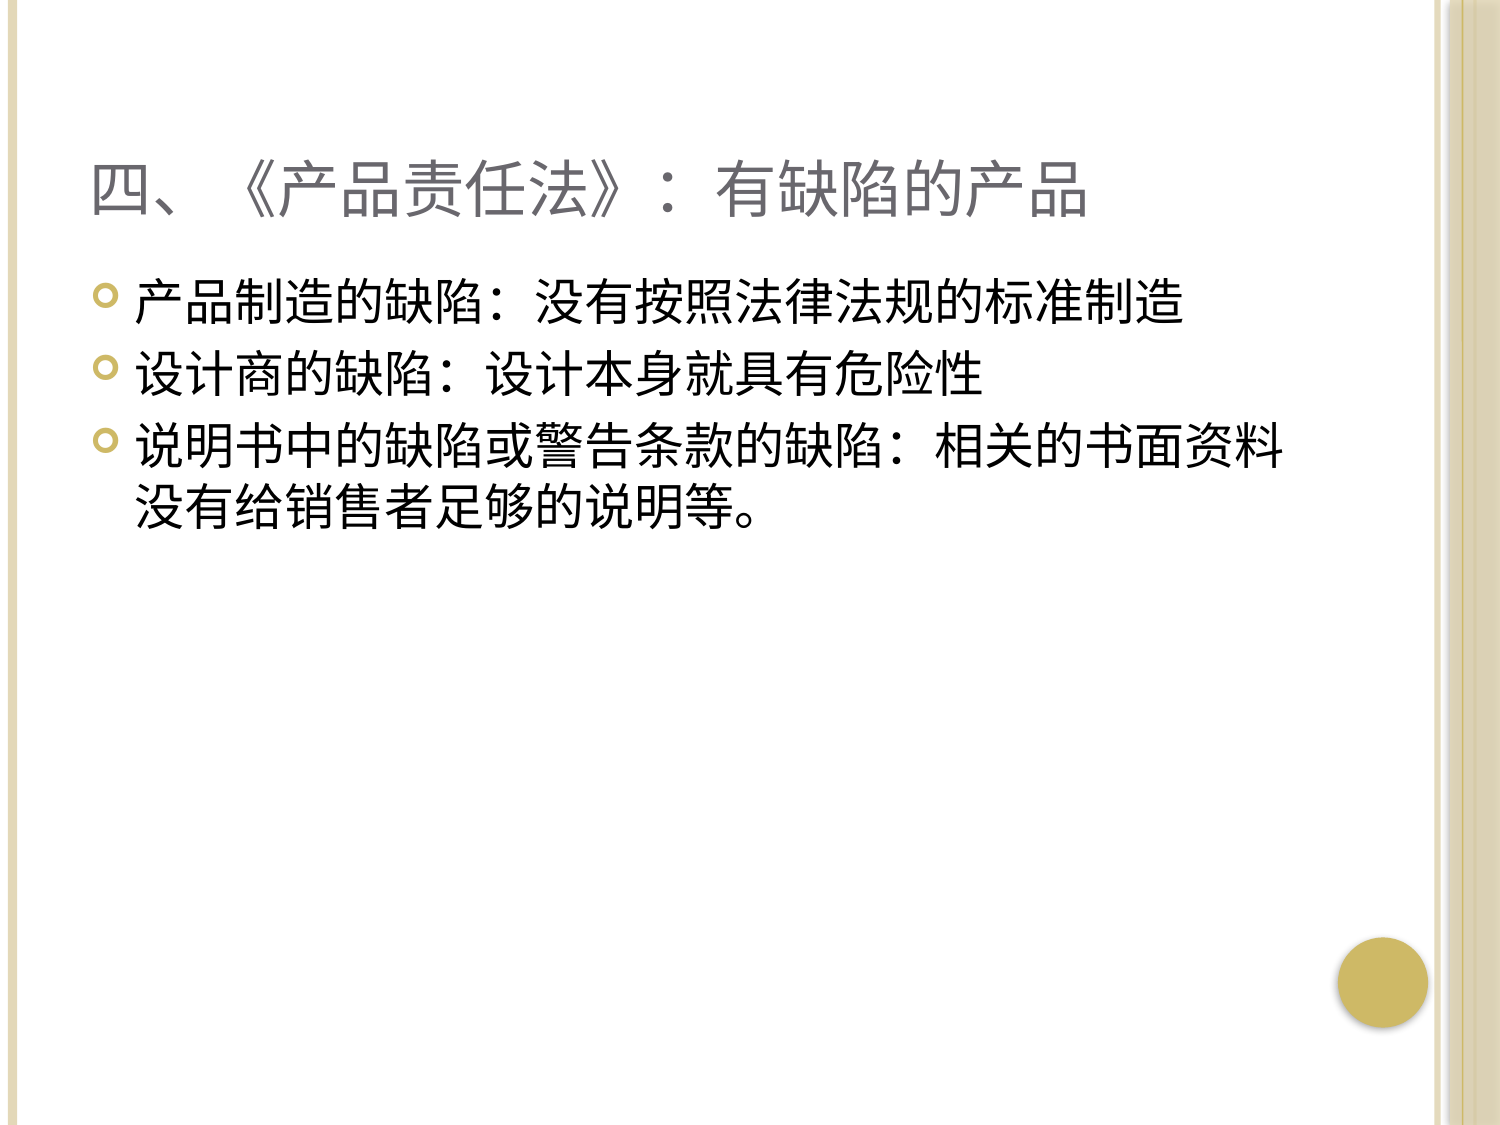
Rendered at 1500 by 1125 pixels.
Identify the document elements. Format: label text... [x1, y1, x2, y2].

list 产品制造的缺陷：没有按照法律法规的标准制造 设计商的缺陷：设计本身就具有危险性 说明书中的缺陷或警告条款的缺陷：相关的书面资料没有给销售者足够的说明等。 [74, 262, 1301, 1063]
title 四、《产品责任法》：有缺陷的产品 [75, 45, 1300, 233]
